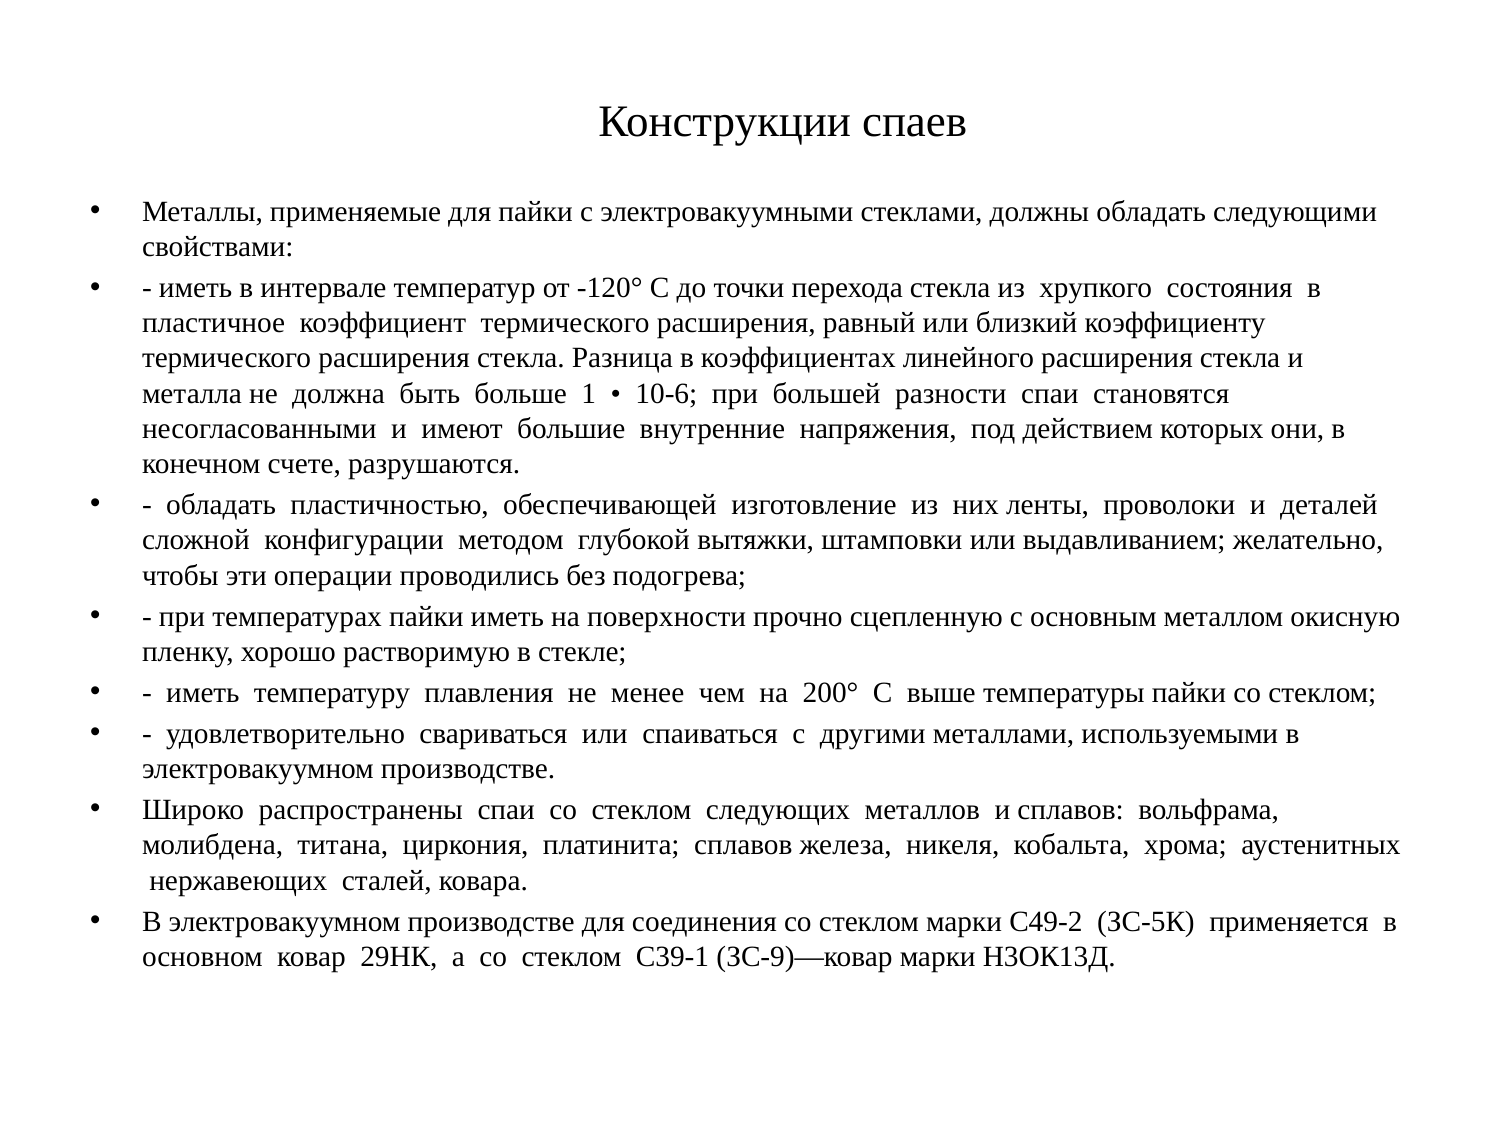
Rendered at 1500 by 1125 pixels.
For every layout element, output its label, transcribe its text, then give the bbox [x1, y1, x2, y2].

list Металлы, применяемые для пайки с электровакуумными стеклами, должны обладать следующими свойствами: - иметь в интервале температур от -120° С до точки перехода стекла из хрупкого состояния в пластичное коэффициент термического расширения, равный или близкий коэффициенту термического расширения стекла. Разница в коэффициентах линейного расширения стекла и металла не должна быть больше 1 • 10-6; при большей разности спаи становятся несогласованными и имеют большие внутренние напряжения, под действием которых они, в конечном счете, разрушаются. - обладать пластичностью, обеспечивающей изготовление из них ленты, проволоки и деталей сложной конфигурации методом глубокой вытяжки, штамповки или выдавливанием; желательно, чтобы эти операции проводились без подогрева; - при температурах пайки иметь на поверхности прочно сцепленную с основным металлом окисную пленку, хорошо растворимую в стекле; - иметь температуру плавления не менее чем на 200° С выше температуры пайки со стеклом; - удовлетворительно свариваться или спаиваться с другими металлами, используемыми в электровакуумном производстве. Широко распространены спаи со стеклом следующих металлов и сплавов: вольфрама, молибдена, титана, циркония, платинита; сплавов железа, никеля, кобальта, хрома; аустенитных нержавеющих сталей, ковара. В электровакуумном производстве для соединения со стеклом марки С49-2 (ЗС-5К) применяется в основном ковар 29НК, а со стеклом С39-1 (ЗС-9)—ковар марки Н3ОК13Д. [75, 184, 1424, 1005]
title Конструкции спаев [135, 54, 1425, 159]
